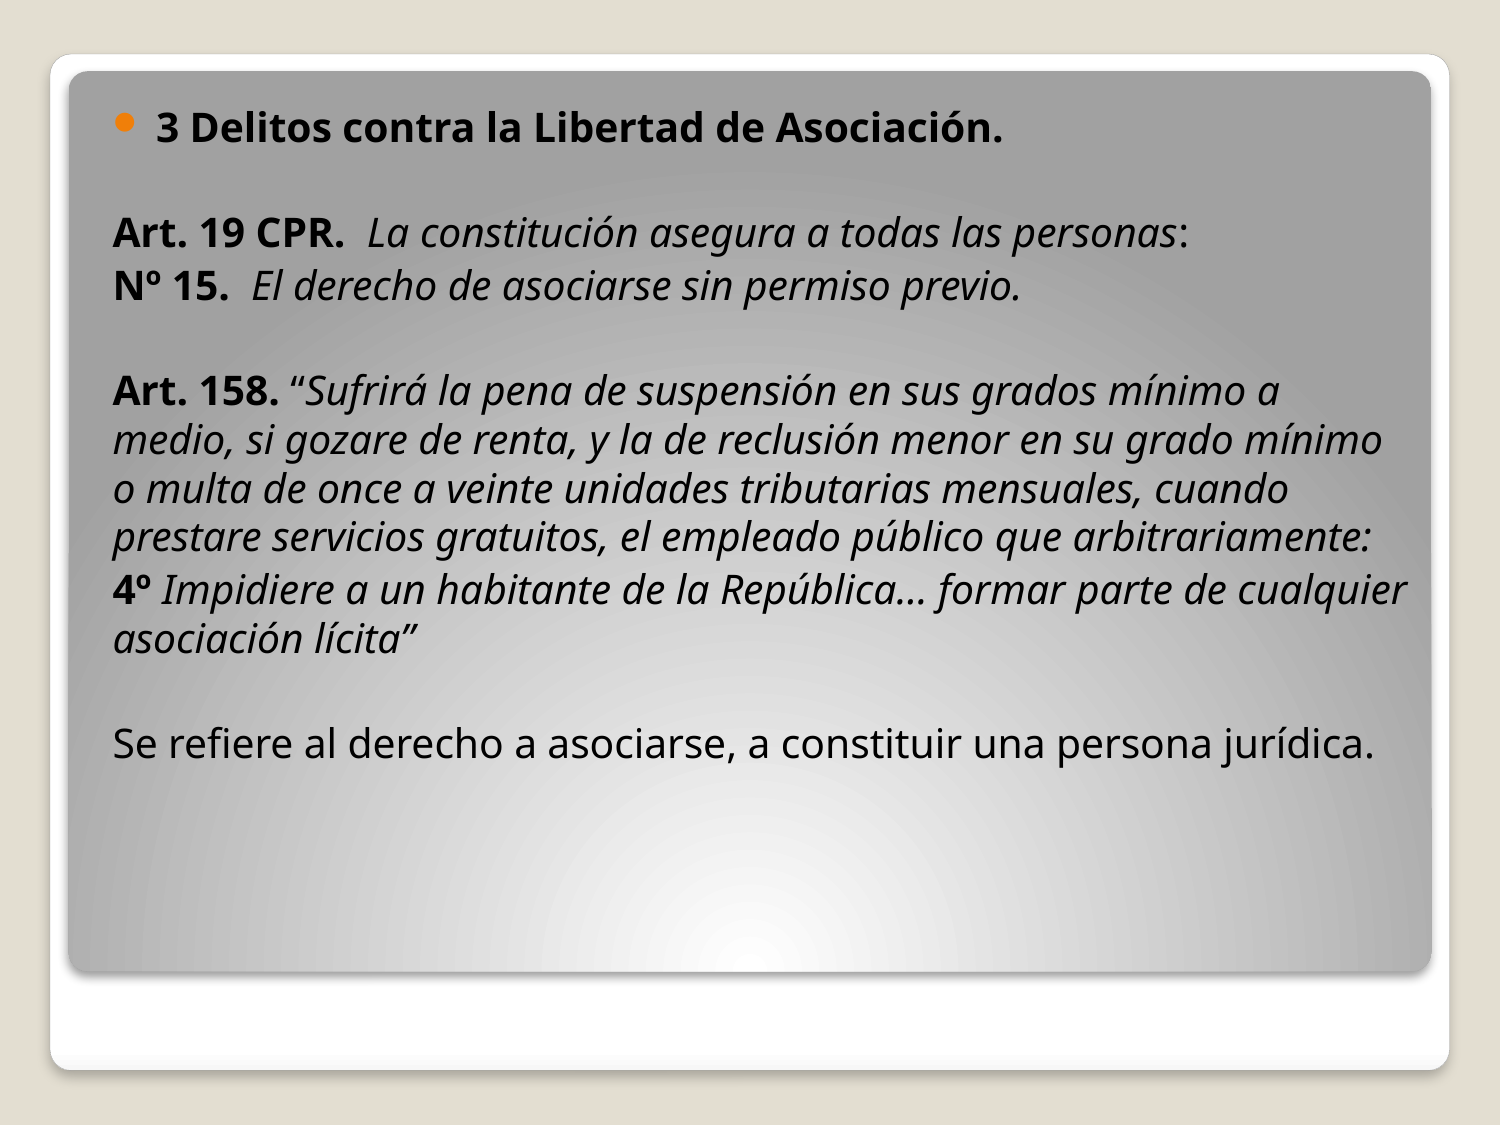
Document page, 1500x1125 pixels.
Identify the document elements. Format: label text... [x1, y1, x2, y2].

list 3 Delitos contra la Libertad de Asociación. Art. 19 CPR. La constitución asegura a todas las personas: Nº 15. El derecho de asociarse sin permiso previo. Art. 158. “Sufrirá la pena de suspensión en sus grados mínimo a medio, si gozare de renta, y la de reclusión menor en su grado mínimo o multa de once a veinte unidades tributarias mensuales, cuando prestare servicios gratuitos, el empleado público que arbitrariamente: 4º Impidiere a un habitante de la República… formar parte de cualquier asociación lícita” Se refiere al derecho a asociarse, a constituir una persona jurídica. [82, 86, 1425, 774]
